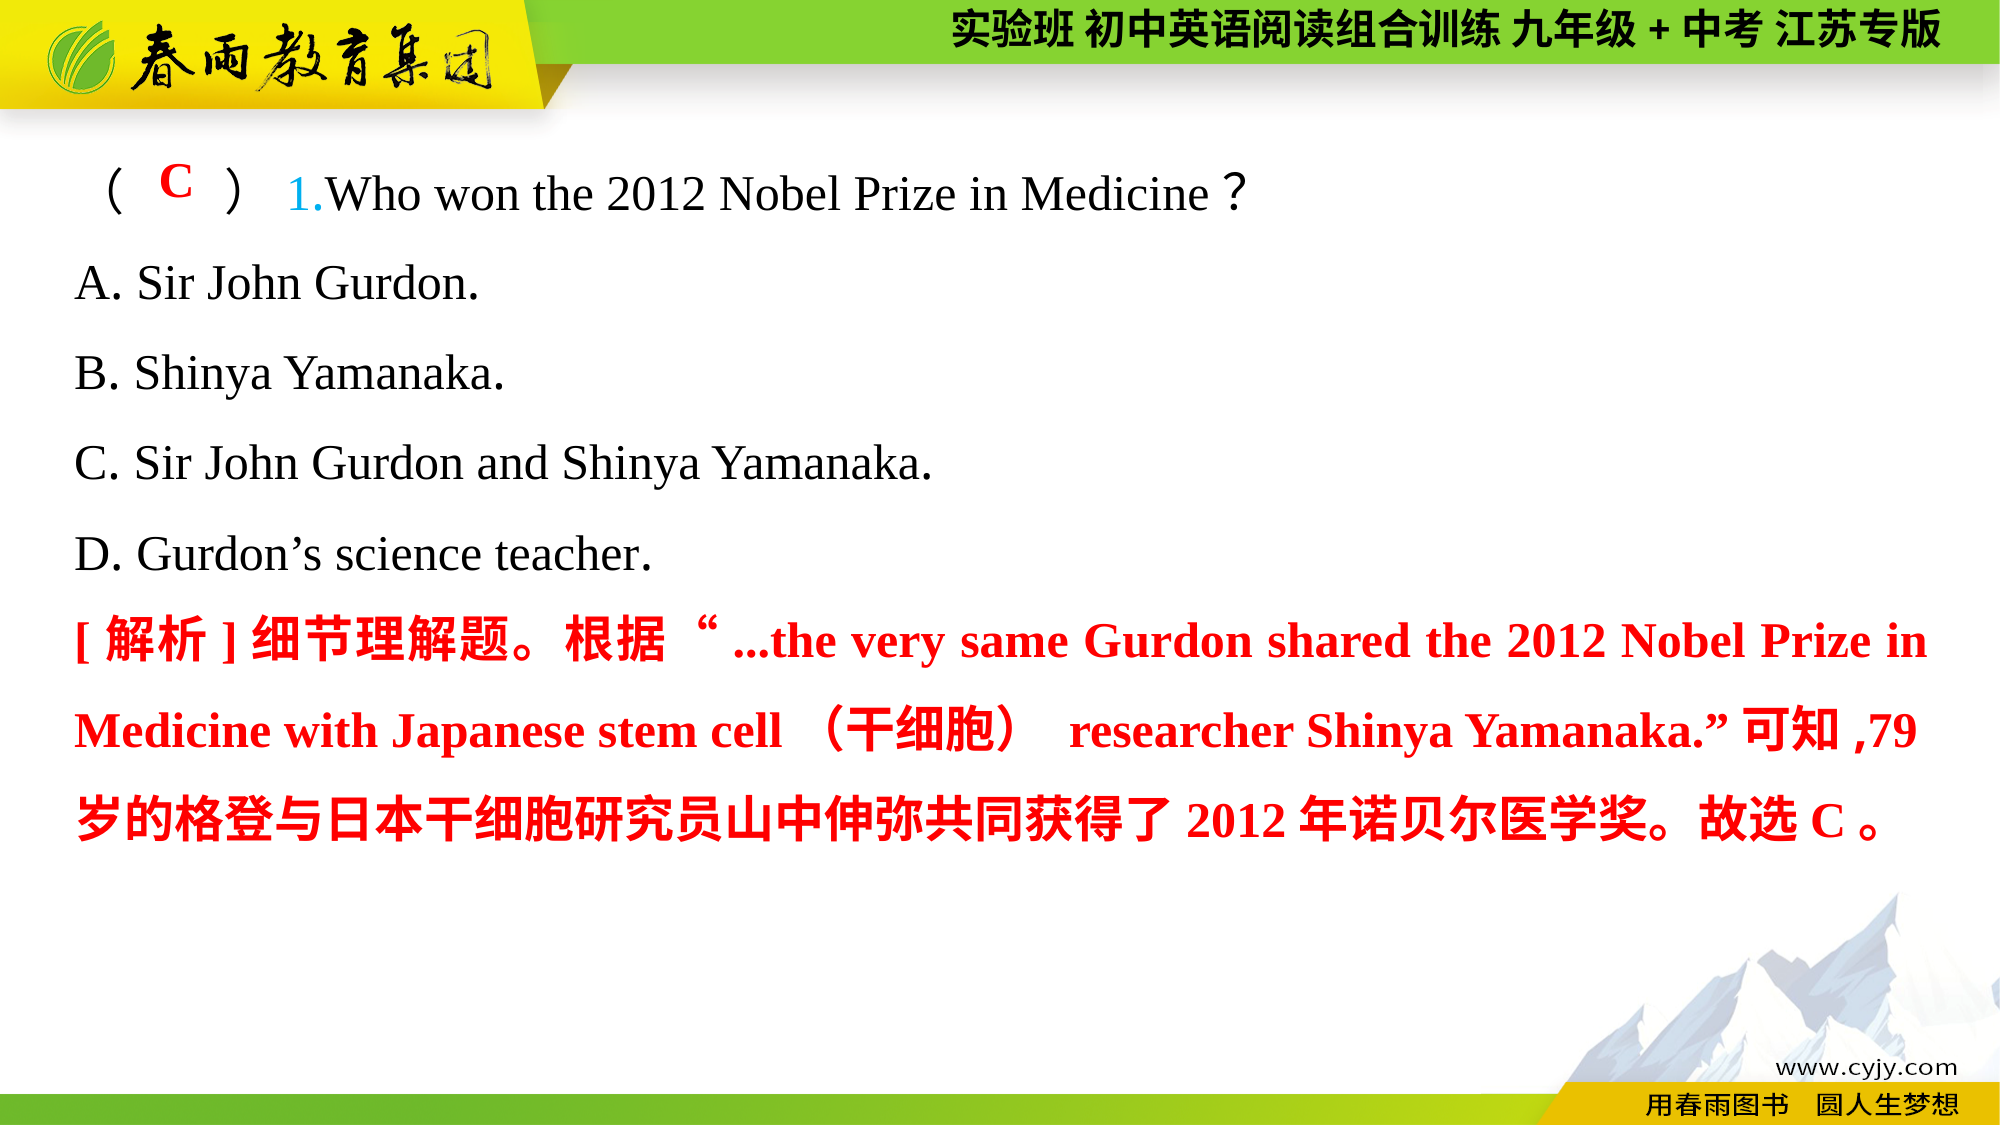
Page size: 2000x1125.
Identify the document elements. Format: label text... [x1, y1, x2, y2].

text_box [解析]细节理解题。根据“...the very same Gurdon shared the 2012 Nobel Prize in Medicine with Japanese stem cell（干细胞） researcher Shinya Yamanaka.”可知,79岁的格登与日本干细胞研究员山中伸弥共同获得了2012年诺贝尔医学奖。故选C。 [59, 569, 1944, 855]
picture [0, 0, 2000, 1125]
text_box C [143, 140, 210, 216]
list （ ）1.Who won the 2012 Nobel Prize in Medicine？ A. Sir John Gurdon. B. Shinya Yamanaka. C. Sir John Gurdon and Shinya Yamanaka. D. Gurdon’s science teacher. [59, 122, 1944, 569]
